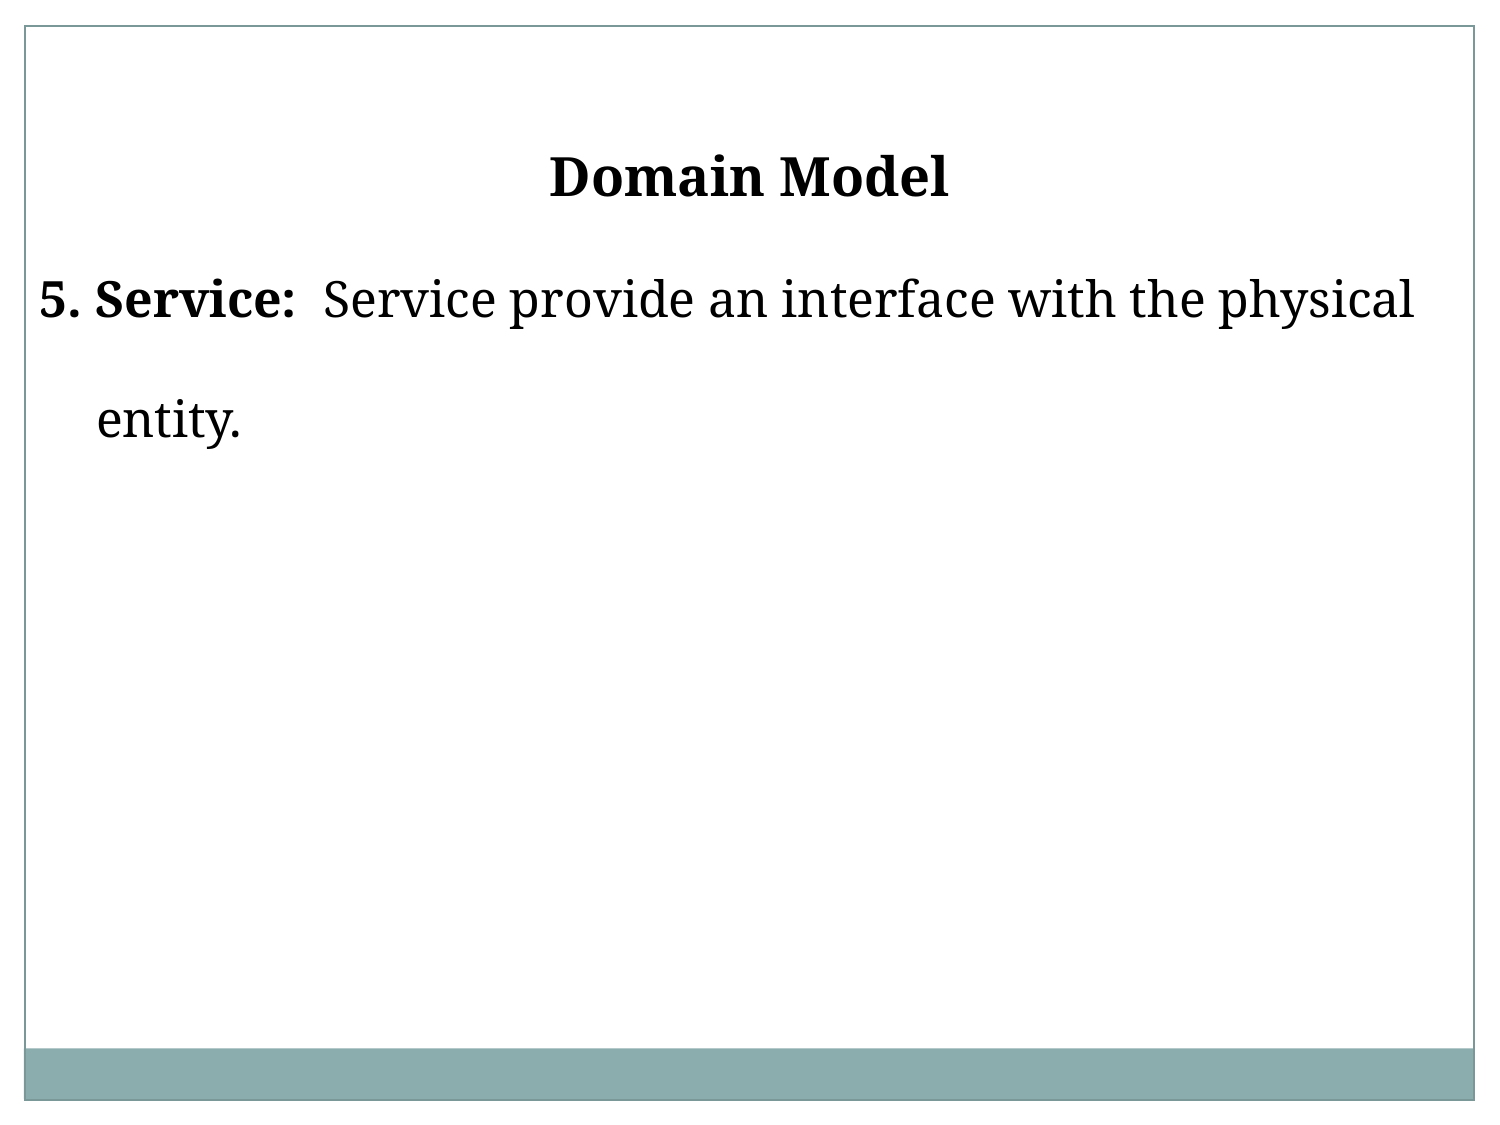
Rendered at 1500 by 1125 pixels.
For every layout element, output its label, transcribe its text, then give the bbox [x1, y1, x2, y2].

text_box [99, 137, 1500, 256]
text_box Domain Model 5. Service: Service provide an interface with the physical entity. [24, 24, 1475, 1125]
